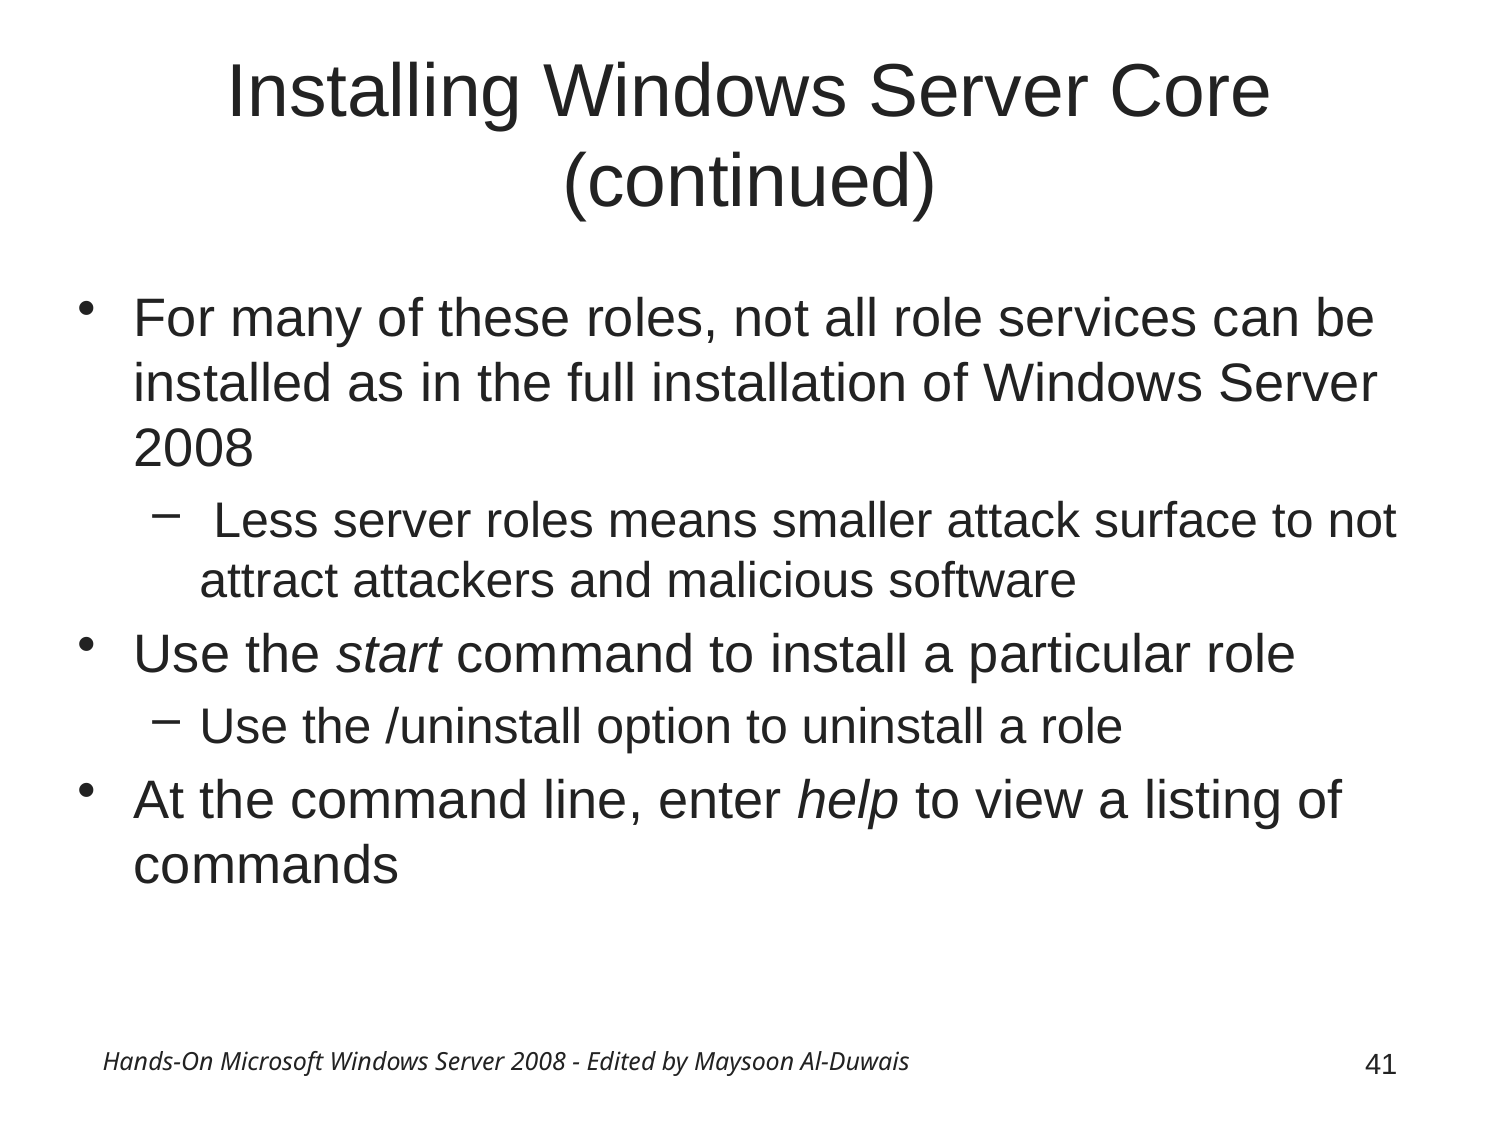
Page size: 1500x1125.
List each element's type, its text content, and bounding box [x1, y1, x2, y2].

footer Hands-On Microsoft Windows Server 2008 - Edited by Maysoon Al-Duwais [87, 1037, 1074, 1101]
title Installing Windows Server Core (continued) [87, 37, 1413, 226]
slide_number 41 [1074, 1037, 1413, 1101]
list For many of these roles, not all role services can be installed as in the full installation of Windows Server 2008 Less server roles means smaller attack surface to not attract attackers and malicious software Use the start command to install a particular role Use the /uninstall option to uninstall a role At the command line, enter help to view a listing of commands [62, 274, 1426, 1026]
